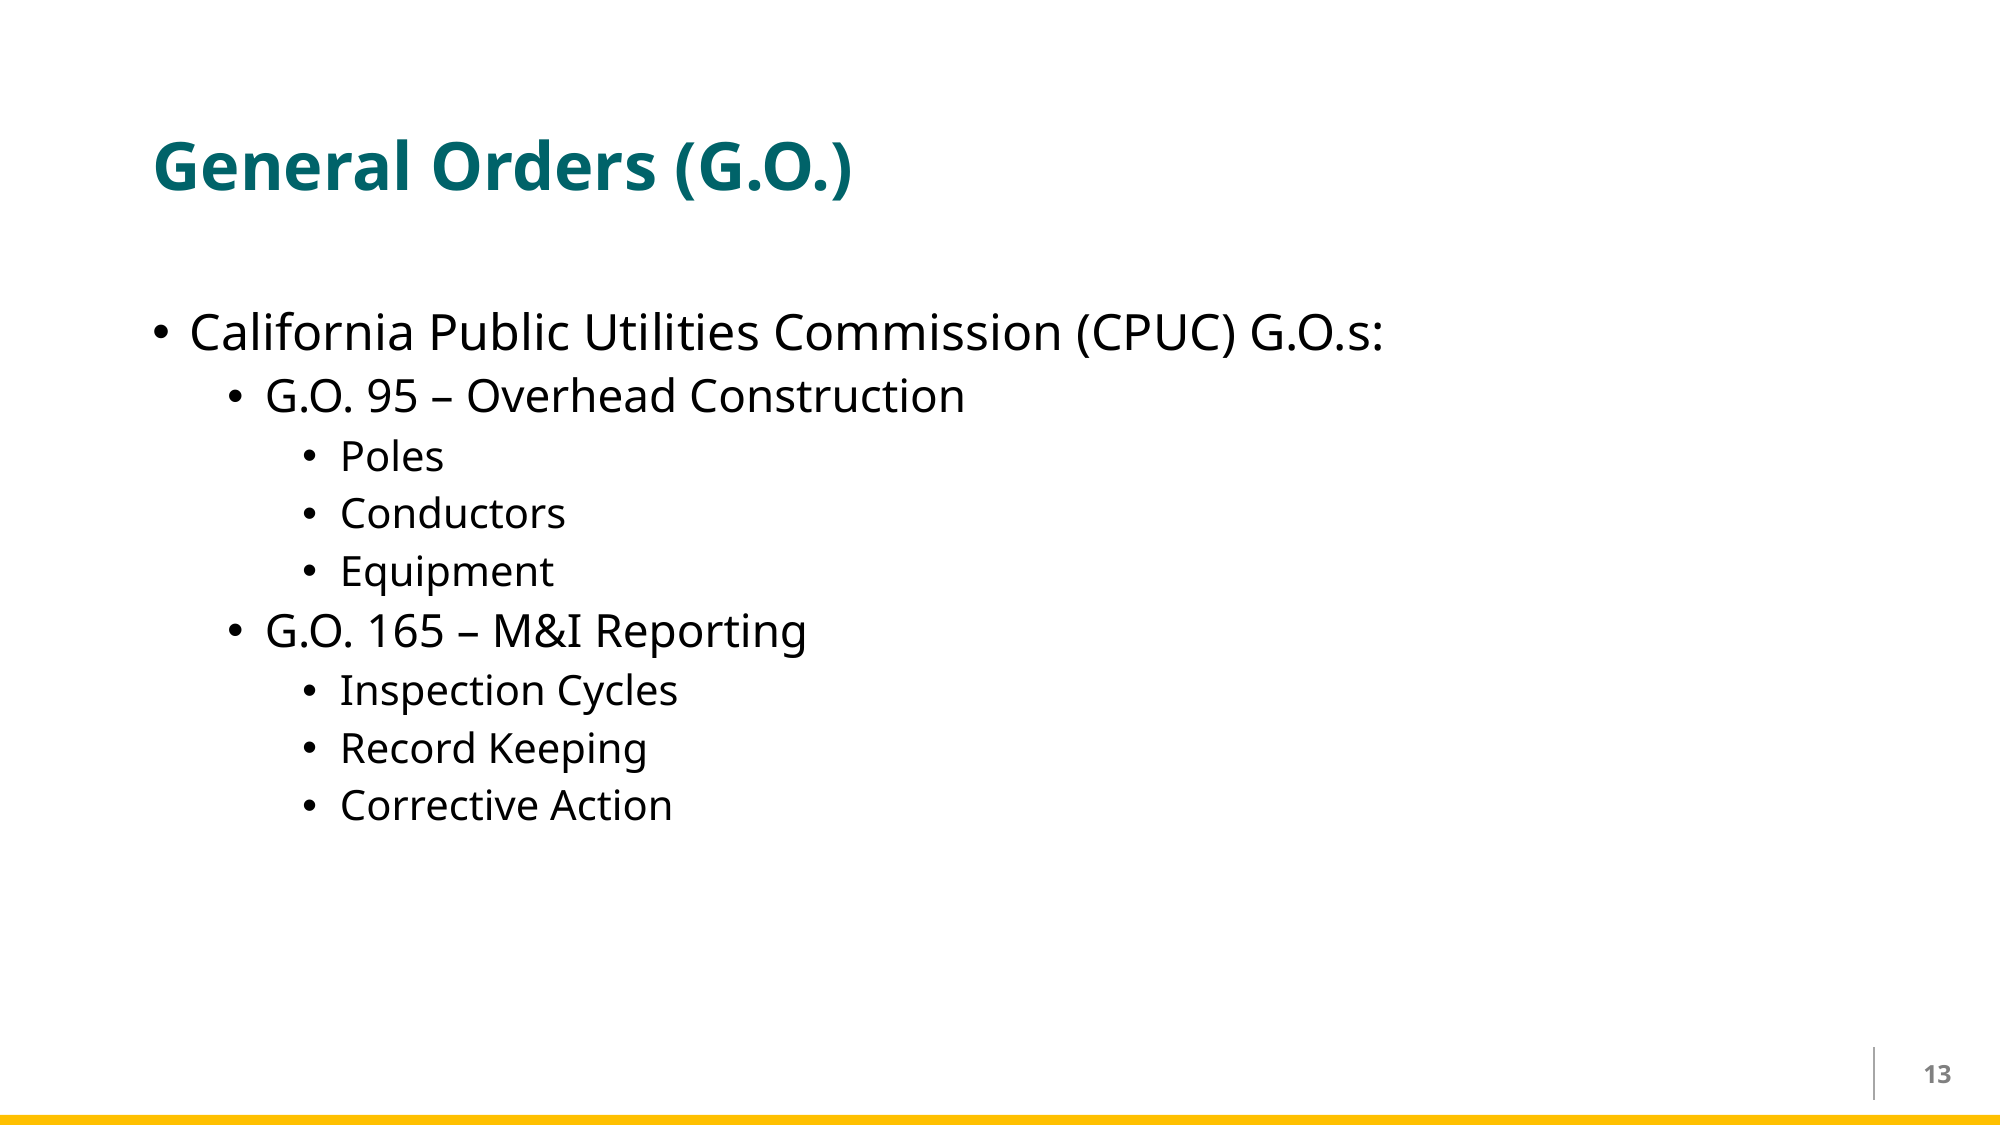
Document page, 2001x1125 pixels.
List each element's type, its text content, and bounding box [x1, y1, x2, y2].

title General Orders (G.O.) [137, 59, 1863, 278]
list California Public Utilities Commission (CPUC) G.O.s: G.O. 95 – Overhead Construction Poles Conductors Equipment G.O. 165 – M&I Reporting Inspection Cycles Record Keeping Corrective Action [137, 299, 1863, 1014]
